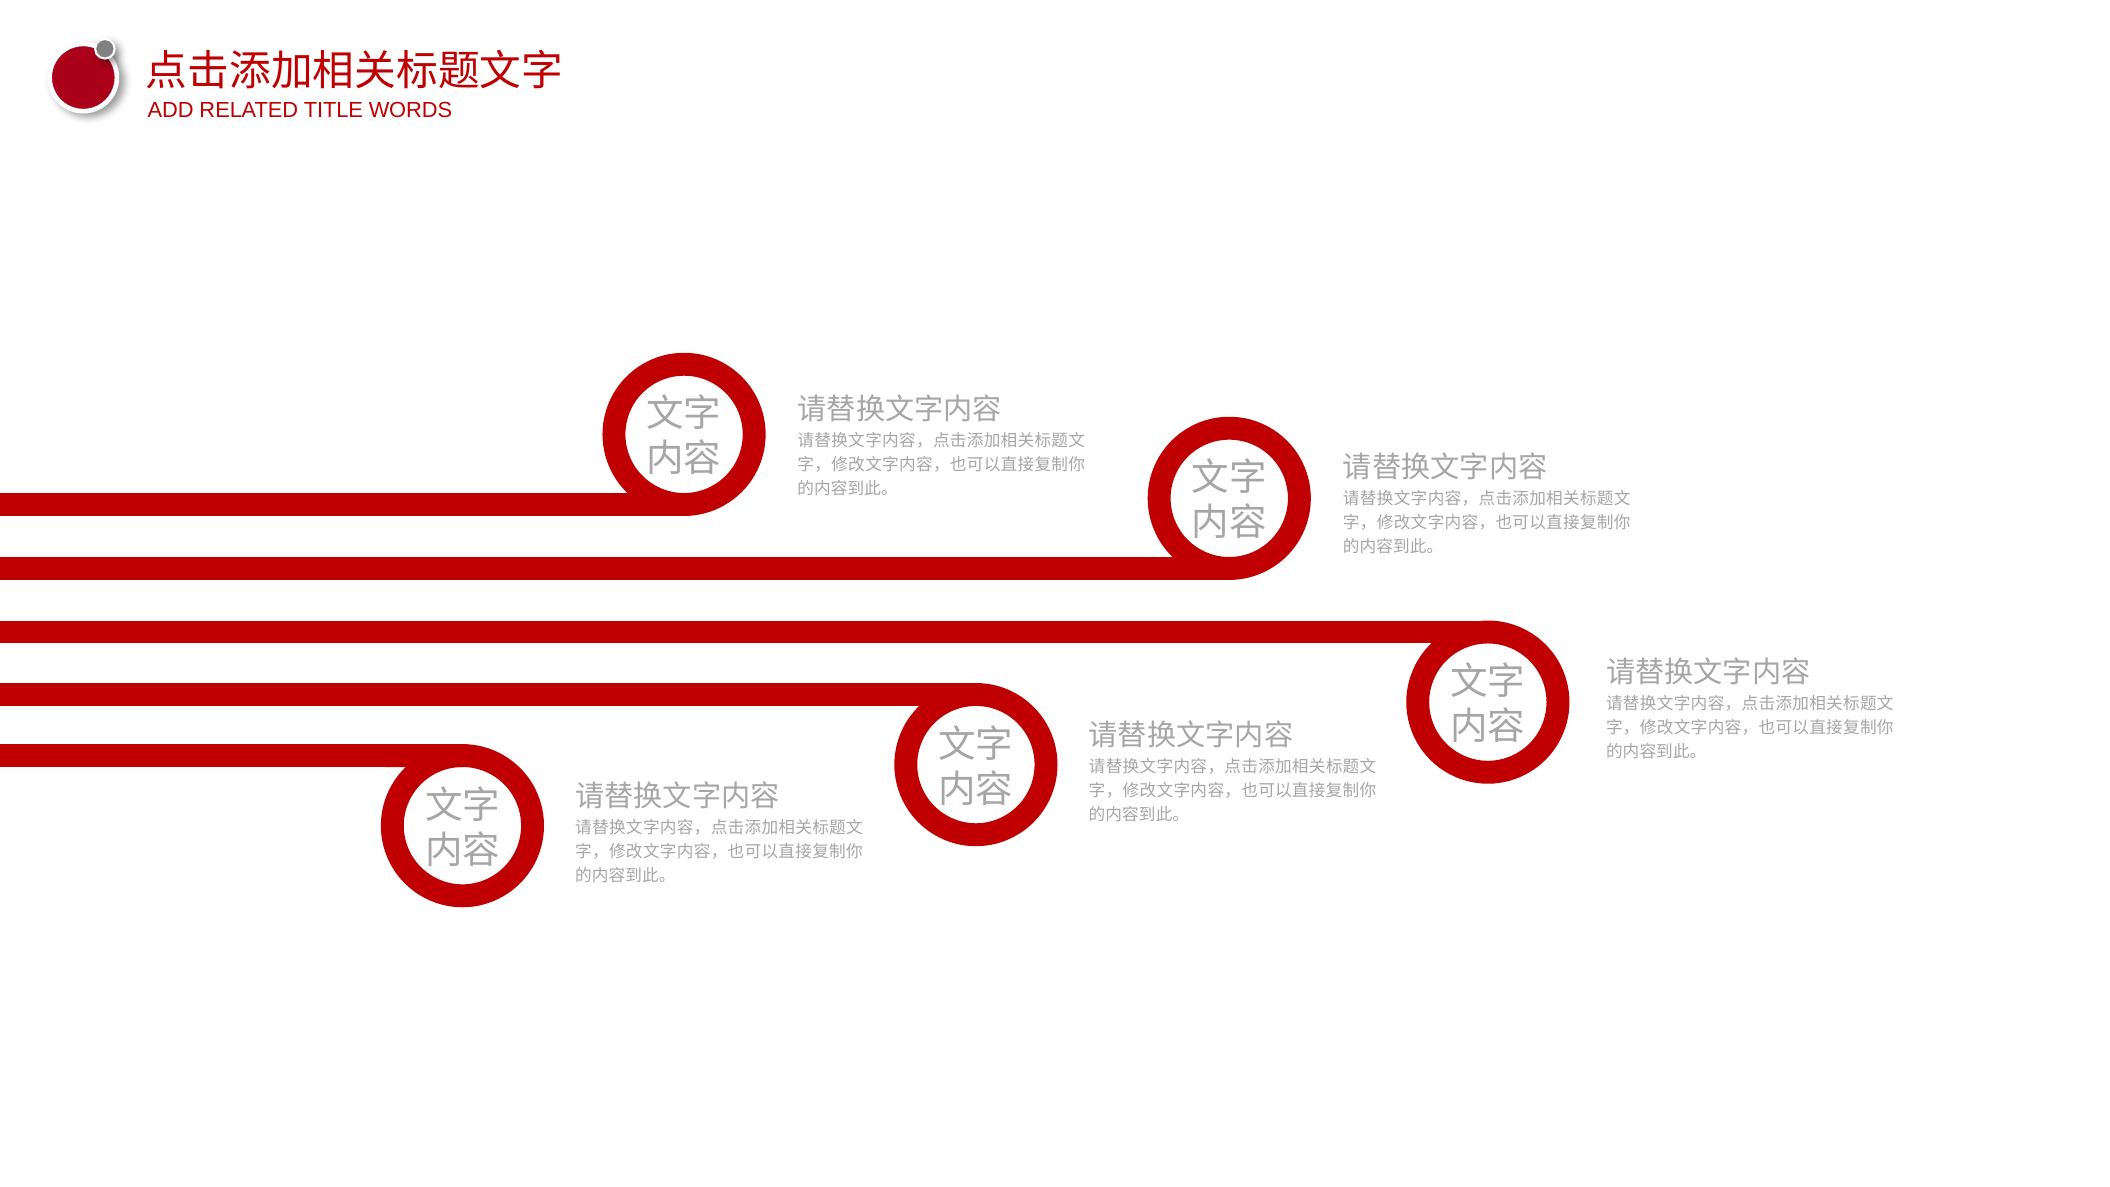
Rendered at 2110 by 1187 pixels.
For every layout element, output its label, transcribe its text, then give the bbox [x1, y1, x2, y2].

text_box 请替换文字内容，点击添加相关标题文字，修改文字内容，也可以直接复制你的内容到此。 [797, 426, 1086, 499]
text_box ADD RELATED TITLE WORDS [147, 96, 453, 123]
text_box 文字内容 [391, 754, 534, 897]
text_box [48, 42, 118, 113]
text_box 文字内容 [1158, 427, 1301, 570]
text_box 点击添加相关标题文字 [145, 43, 564, 95]
text_box 请替换文字内容 [797, 383, 1021, 426]
text_box 文字内容 [1416, 630, 1560, 774]
text_box [94, 37, 116, 60]
text_box 请替换文字内容，点击添加相关标题文字，修改文字内容，也可以直接复制你的内容到此。 [1606, 688, 1895, 761]
text_box 请替换文字内容 [1342, 440, 1566, 483]
text_box 请替换文字内容，点击添加相关标题文字，修改文字内容，也可以直接复制你的内容到此。 [1342, 483, 1631, 556]
text_box 请替换文字内容 [1088, 709, 1312, 752]
text_box 请替换文字内容 [1606, 645, 1829, 688]
text_box 请替换文字内容，点击添加相关标题文字，修改文字内容，也可以直接复制你的内容到此。 [575, 813, 864, 886]
text_box 文字内容 [612, 363, 756, 506]
text_box 文字内容 [904, 693, 1048, 836]
text_box 请替换文字内容 [575, 770, 798, 813]
text_box 请替换文字内容，点击添加相关标题文字，修改文字内容，也可以直接复制你的内容到此。 [1088, 752, 1377, 825]
